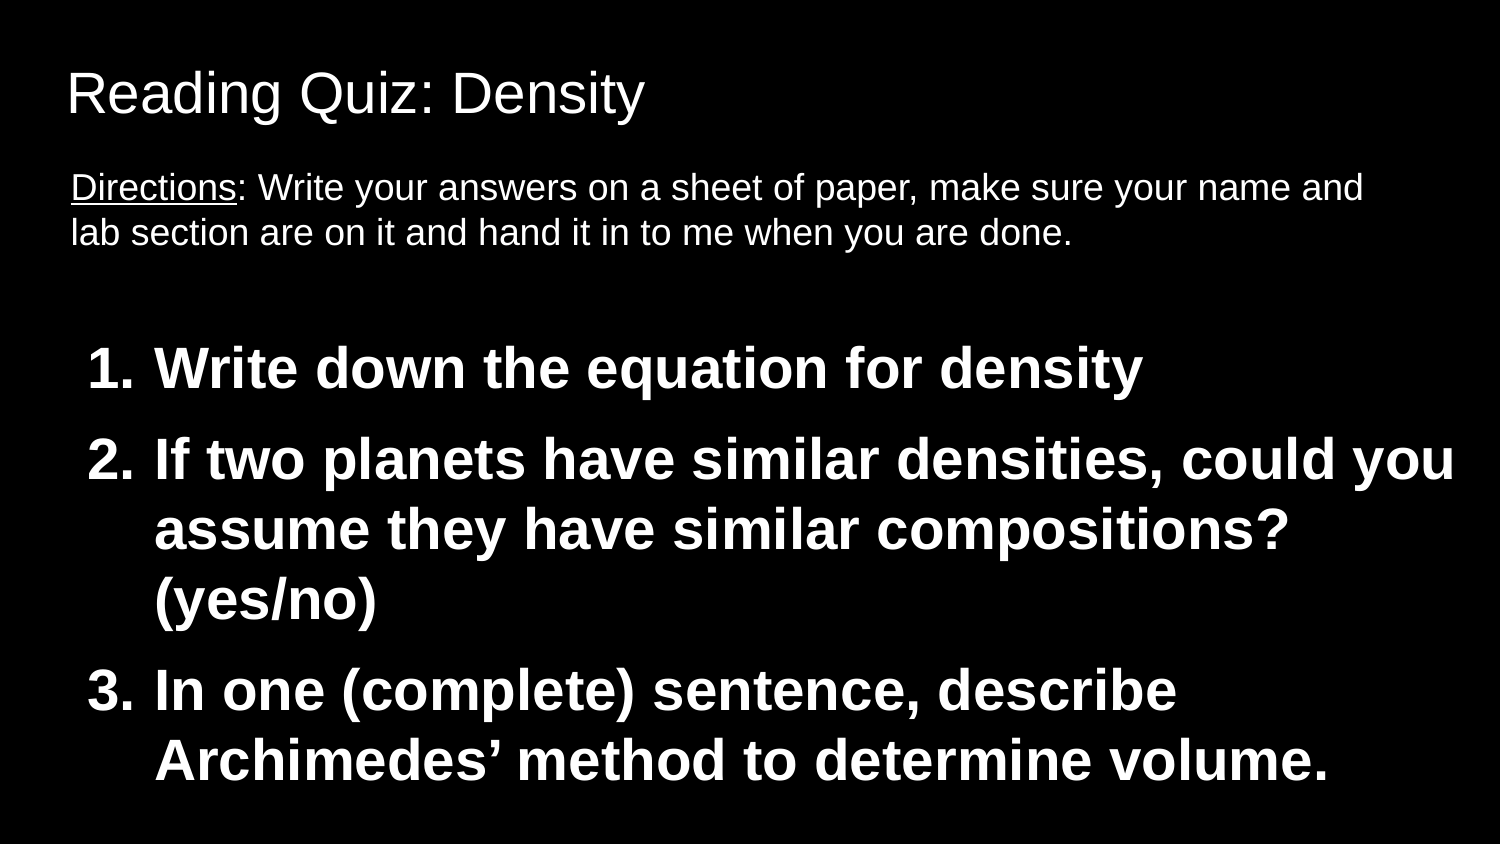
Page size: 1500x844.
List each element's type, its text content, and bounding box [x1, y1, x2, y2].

text_box Write down the equation for density If two planets have similar densities, could you assume they have similar compositions? (yes/no) In one (complete) sentence, describe Archimedes’ method to determine volume. [64, 288, 1473, 795]
title Reading Quiz: Density [51, 40, 1449, 134]
text_box Directions: Write your answers on a sheet of paper, make sure your name and lab section are on it and hand it in to me when you are done. [55, 148, 1429, 270]
